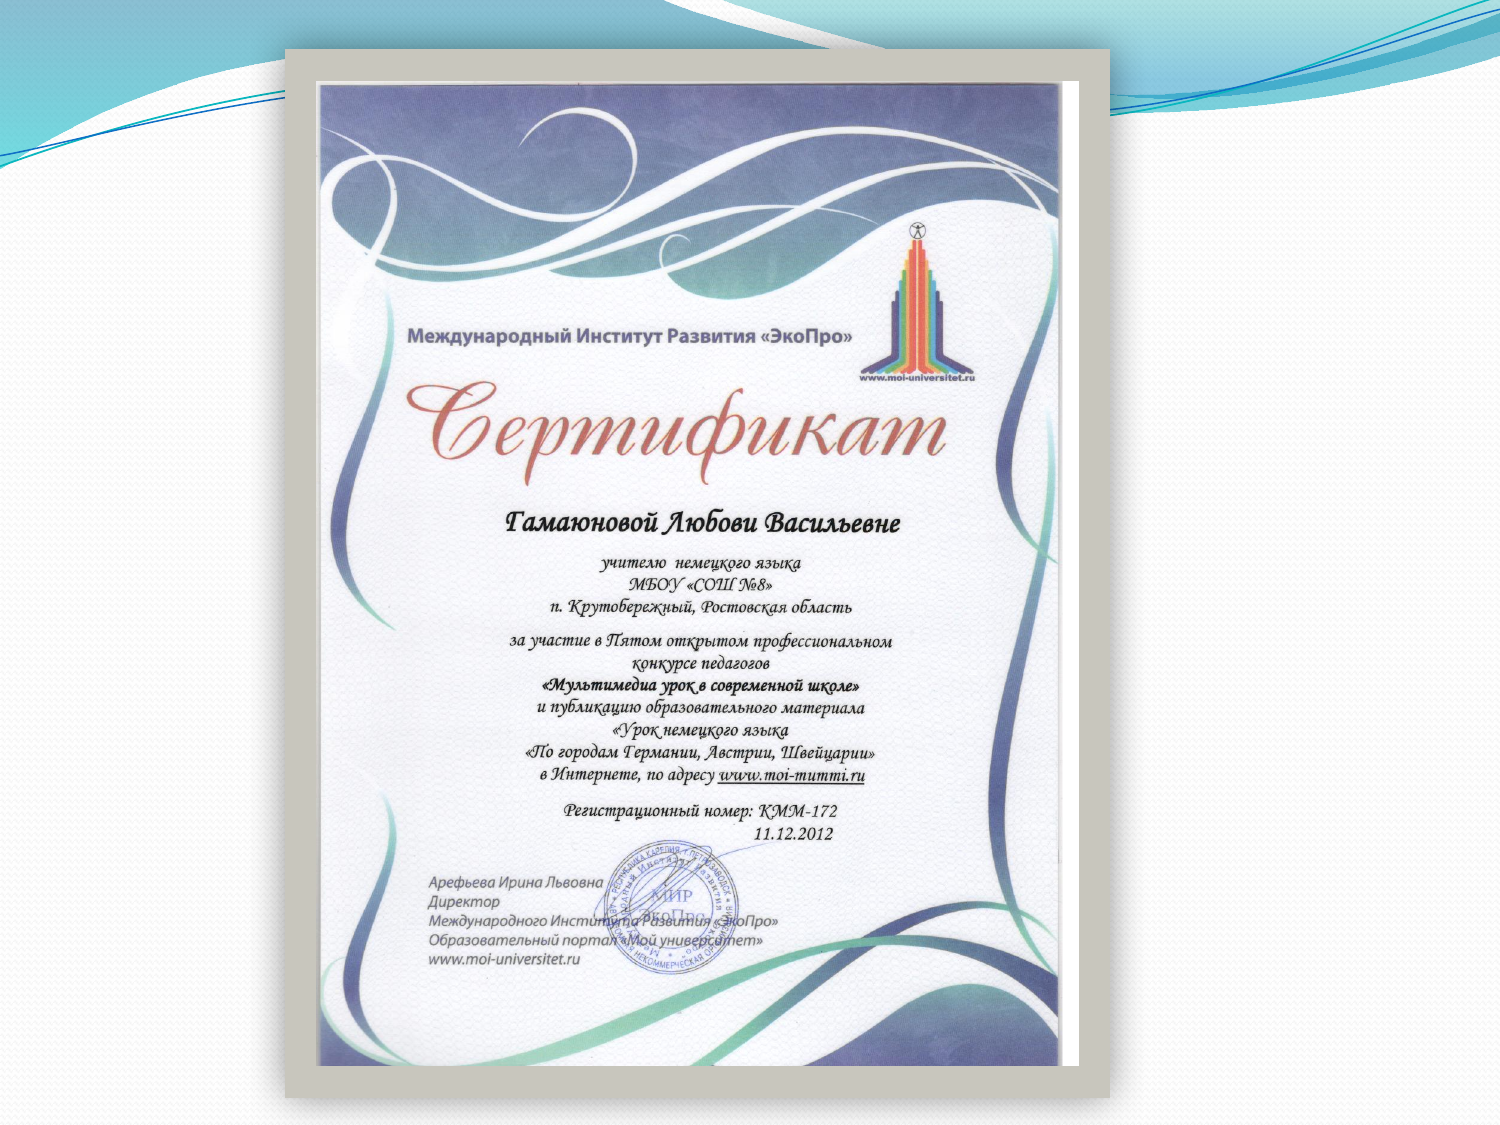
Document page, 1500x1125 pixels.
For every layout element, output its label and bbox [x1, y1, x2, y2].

list [316, 80, 1079, 1067]
